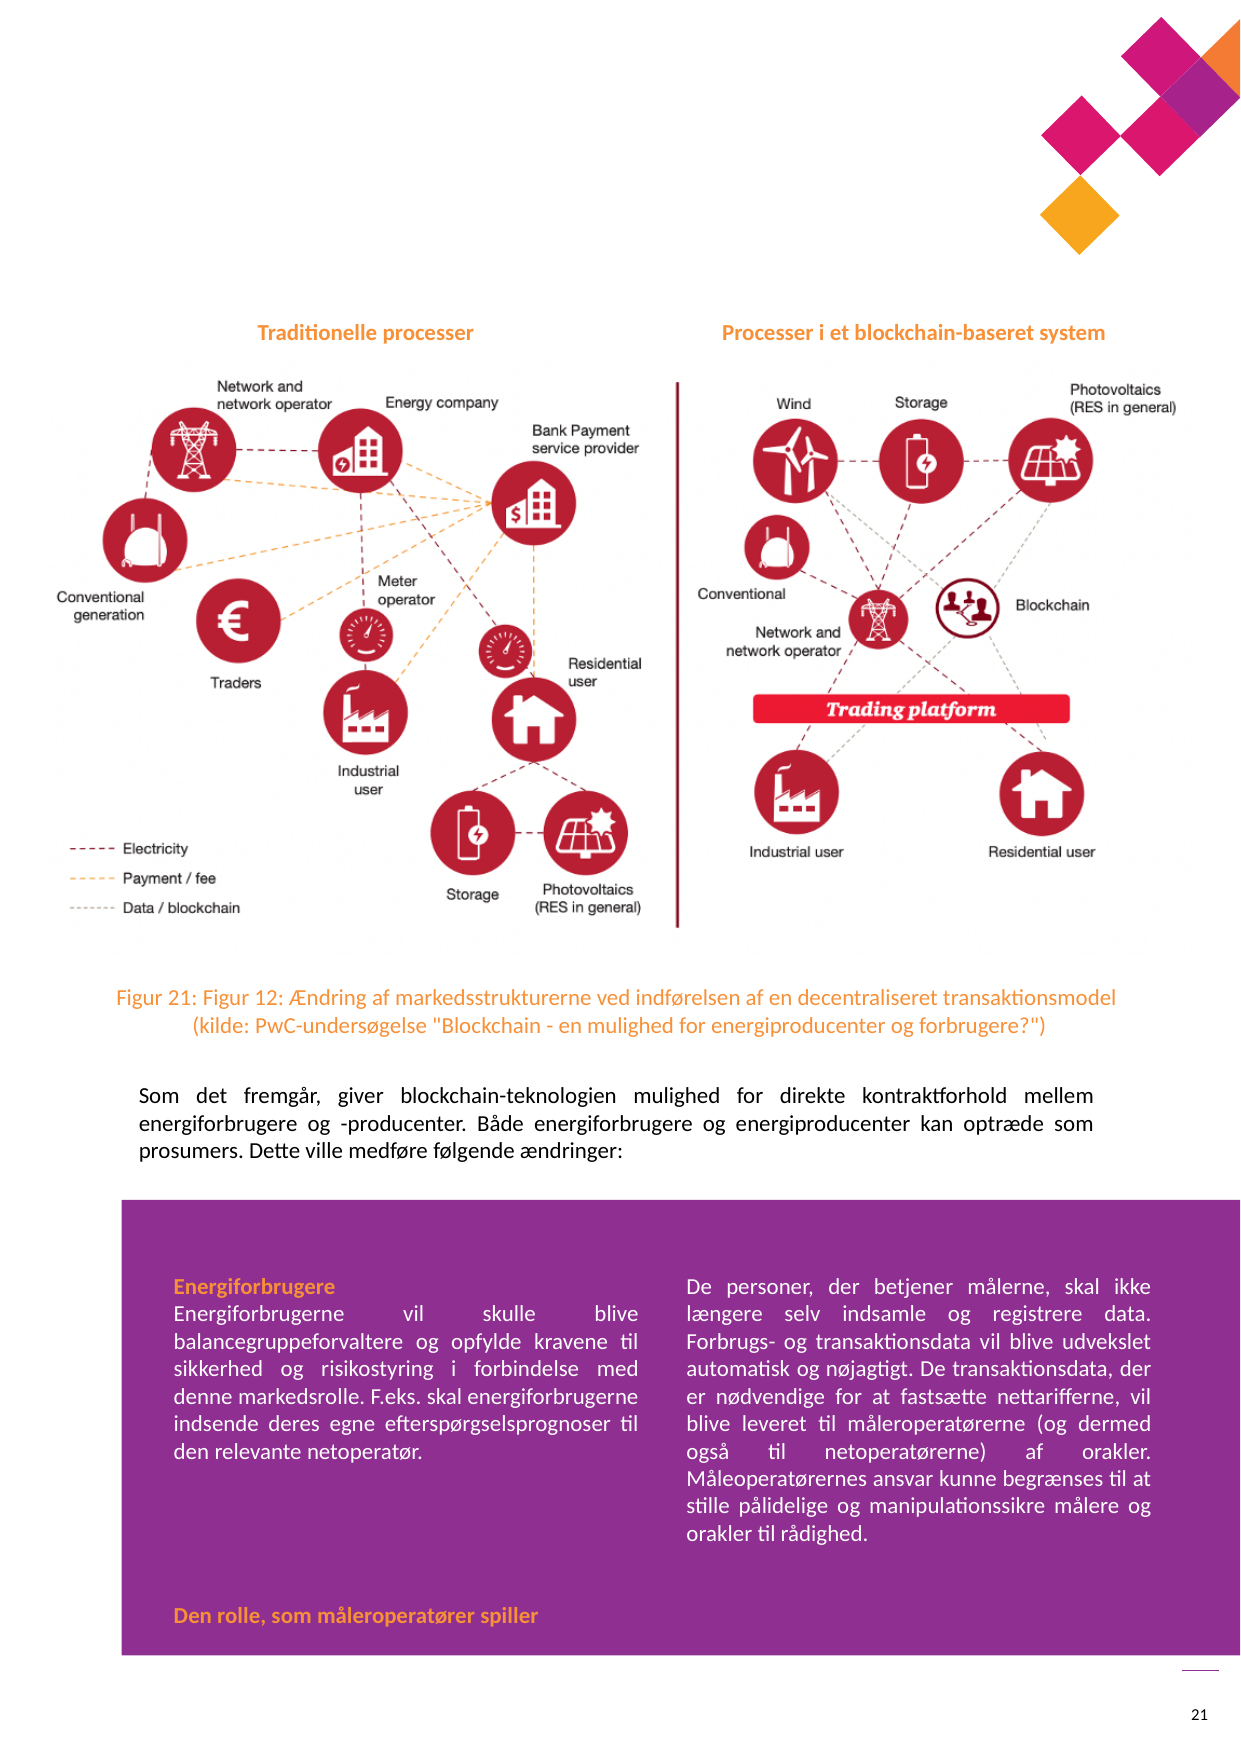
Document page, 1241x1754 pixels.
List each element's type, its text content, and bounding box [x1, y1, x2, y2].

text_box Energiforbrugere Energiforbrugerne vil skulle blive balancegruppeforvaltere og opfylde kravene til sikkerhed og risikostyring i forbindelse med denne markedsrolle. F.eks. skal energiforbrugerne indsende deres egne efterspørgselsprognoser til den relevante netoperatør. Den rolle, som måleroperatører spiller De personer, der betjener målerne, skal ikke længere selv indsamle og registrere data. Forbrugs- og transaktionsdata vil blive udvekslet automatisk og nøjagtigt. De transaktionsdata, der er nødvendige for at fastsætte nettarifferne, vil blive leveret til måleroperatørerne (og dermed også til netoperatørerne) af orakler. Måleoperatørernes ansvar kunne begrænses til at stille pålidelige og manipulationssikre målere og orakler til rådighed. [158, 1264, 1167, 1656]
picture [45, 354, 1195, 955]
text_box Figur 21: Figur 12: Ændring af markedsstrukturerne ved indførelsen af en decentraliseret transaktionsmodel (kilde: PwC-undersøgelse "Blockchain - en mulighed for energiproducenter og forbrugere?") [85, 975, 1155, 1067]
text_box Traditionelle processer [234, 309, 498, 354]
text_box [1041, 28, 1241, 244]
text_box Som det fremgår, giver blockchain-teknologien mulighed for direkte kontraktforhold mellem energiforbrugere og -producenter. Både energiforbrugere og energiproducenter kan optræde som prosumers. Dette ville medføre følgende ændringer: [124, 1073, 1111, 1195]
text_box Processer i et blockchain-baseret system [698, 309, 1130, 354]
text_box [121, 1199, 1241, 1656]
slide_number 21 [1170, 1692, 1229, 1736]
